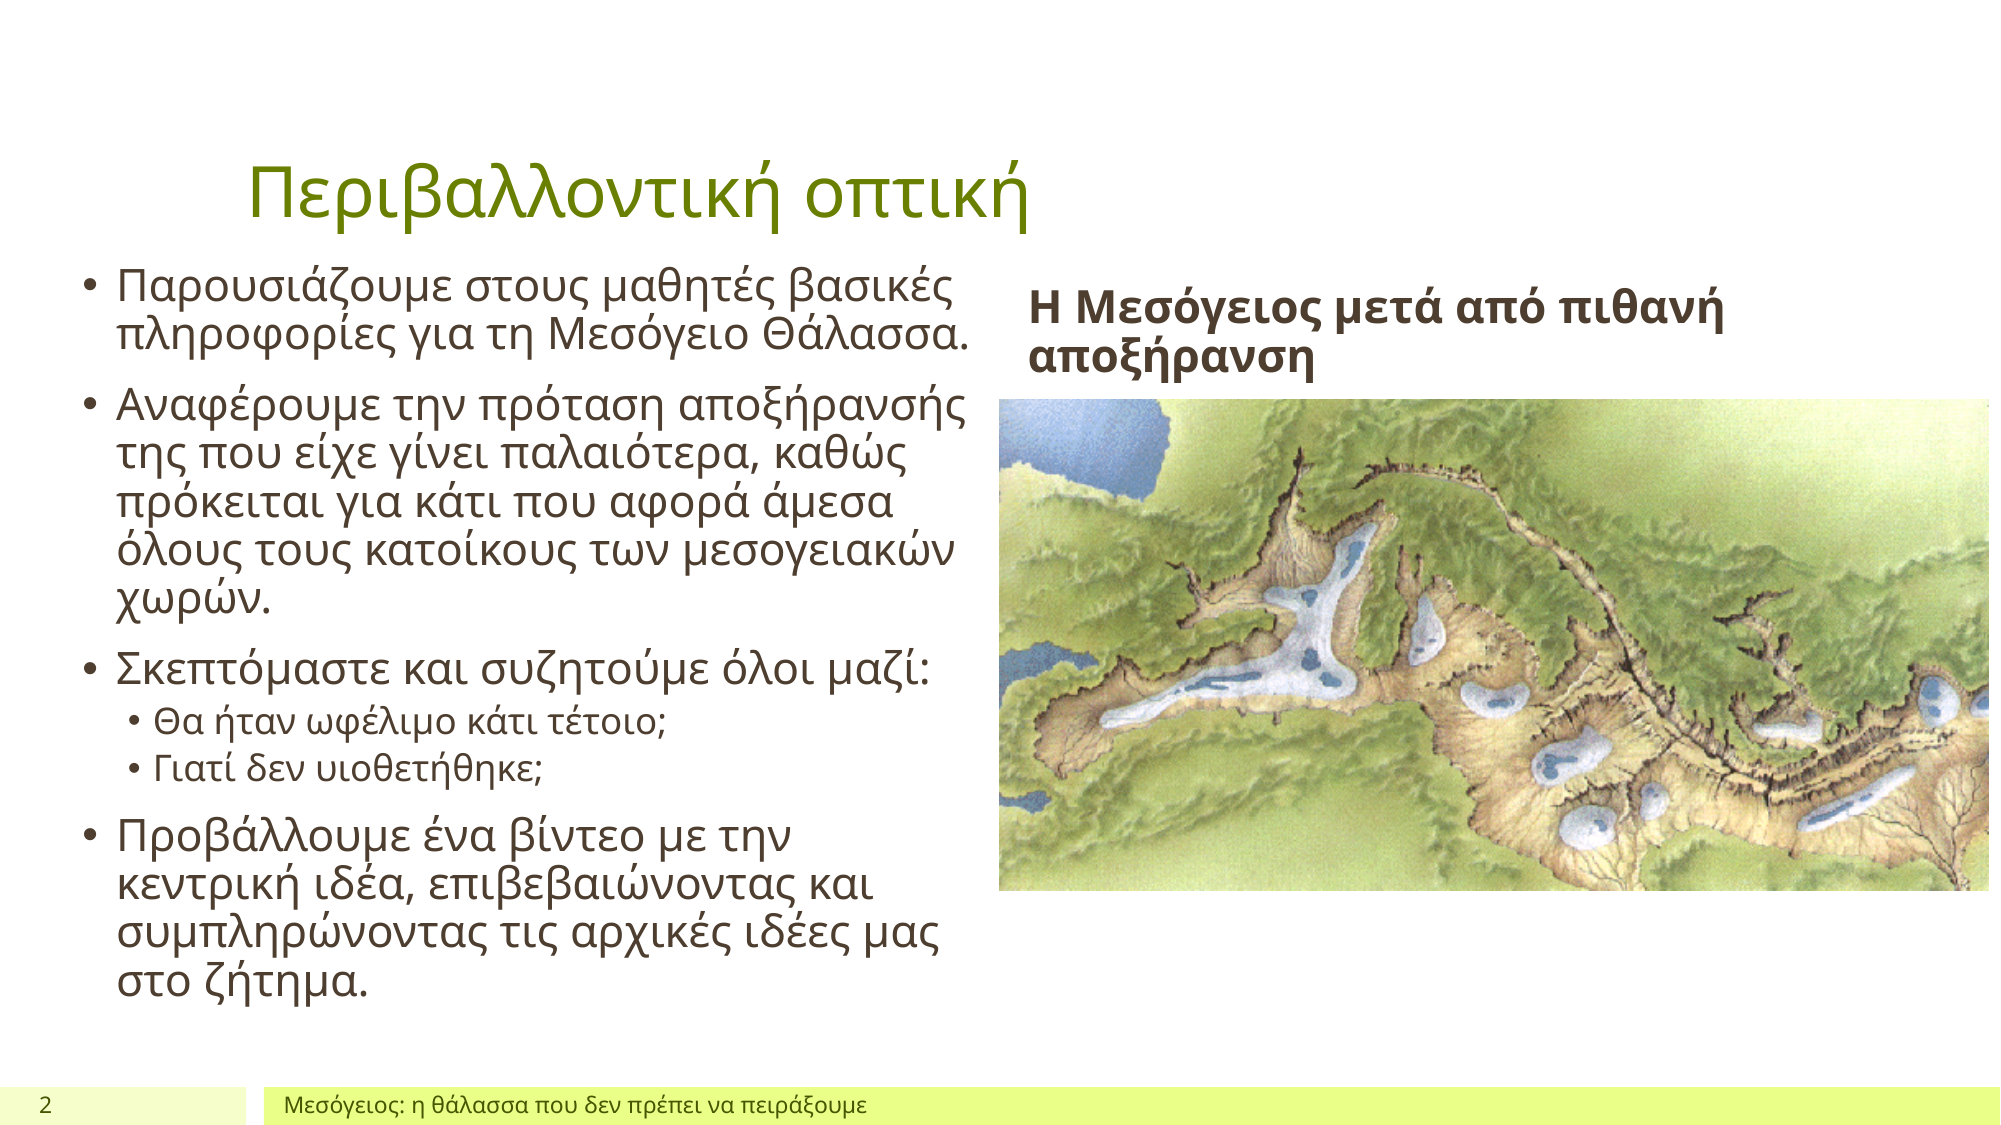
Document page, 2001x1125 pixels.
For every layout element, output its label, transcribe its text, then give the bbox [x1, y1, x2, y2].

list Η Μεσόγειος μετά από πιθανή αποξήρανση [1012, 254, 1769, 391]
footer Μεσόγειος: η θάλασσα που δεν πρέπει να πειράξουμε [268, 1087, 1769, 1125]
list Παρουσιάζουμε στους μαθητές βασικές πληροφορίες για τη Μεσόγειο Θάλασσα. Αναφέρουμε την πρόταση αποξήρανσής της που είχε γίνει παλαιότερα, καθώς πρόκειται για κάτι που αφορά άμεσα όλους τους κατοίκους των μεσογειακών χωρών. Σκεπτόμαστε και συζητούμε όλοι μαζί: Θα ήταν ωφέλιμο κάτι τέτοιο; Γιατί δεν υιοθετήθηκε; Προβάλλουμε ένα βίντεο με την κεντρική ιδέα, επιβεβαιώνοντας και συμπληρώνοντας τις αρχικές ιδέες μας στο ζήτημα. [67, 254, 988, 1025]
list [999, 399, 1989, 891]
title Περιβαλλοντική οπτική [231, 45, 1769, 240]
slide_number 2 [0, 1087, 68, 1125]
